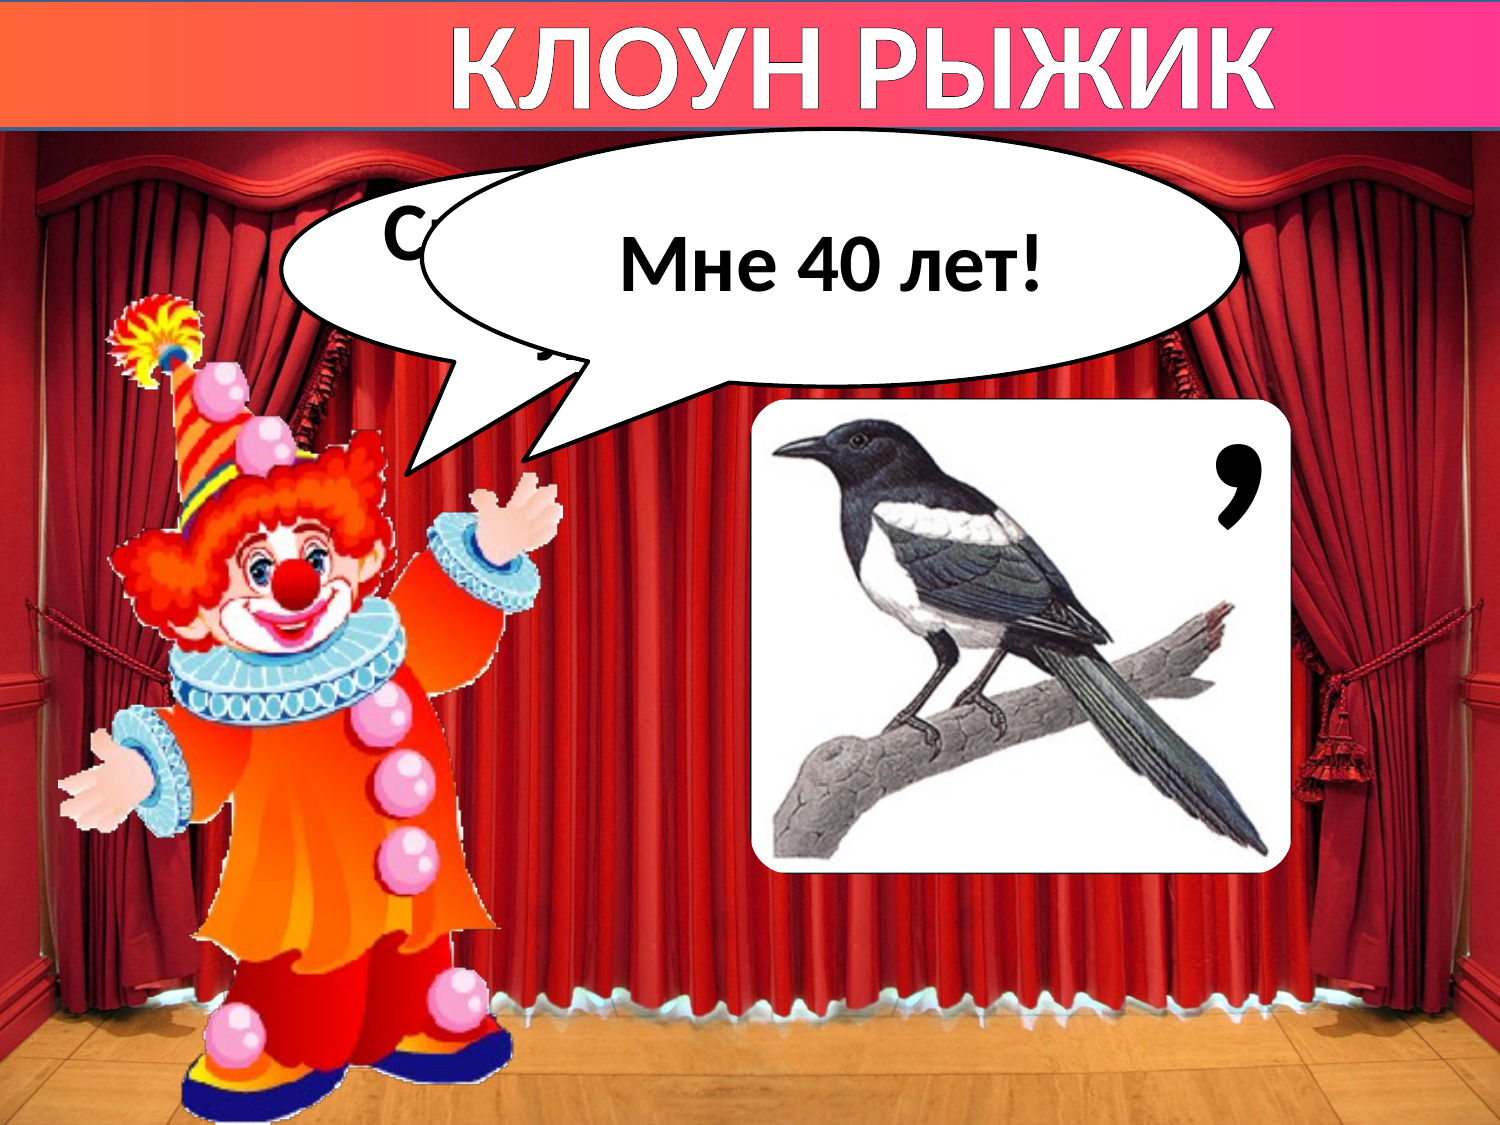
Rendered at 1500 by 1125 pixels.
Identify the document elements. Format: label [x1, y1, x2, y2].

text_box [280, 163, 950, 387]
picture [0, 0, 1500, 1125]
text_box [749, 168, 1442, 875]
